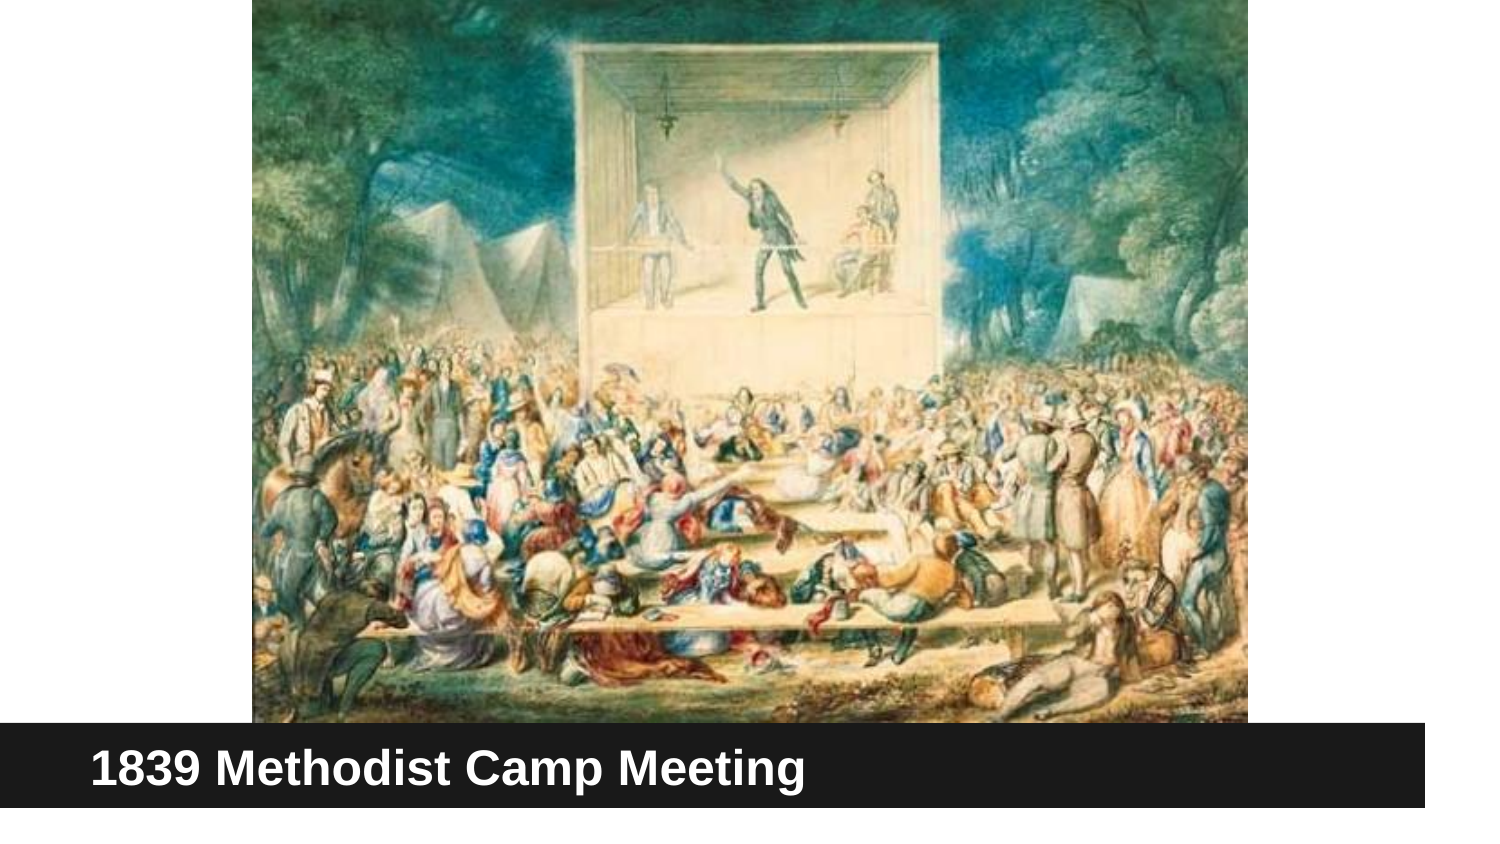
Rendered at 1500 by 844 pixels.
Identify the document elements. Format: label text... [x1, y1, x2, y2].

list 1839 Methodist Camp Meeting [75, 722, 1425, 808]
picture [251, 0, 1248, 723]
